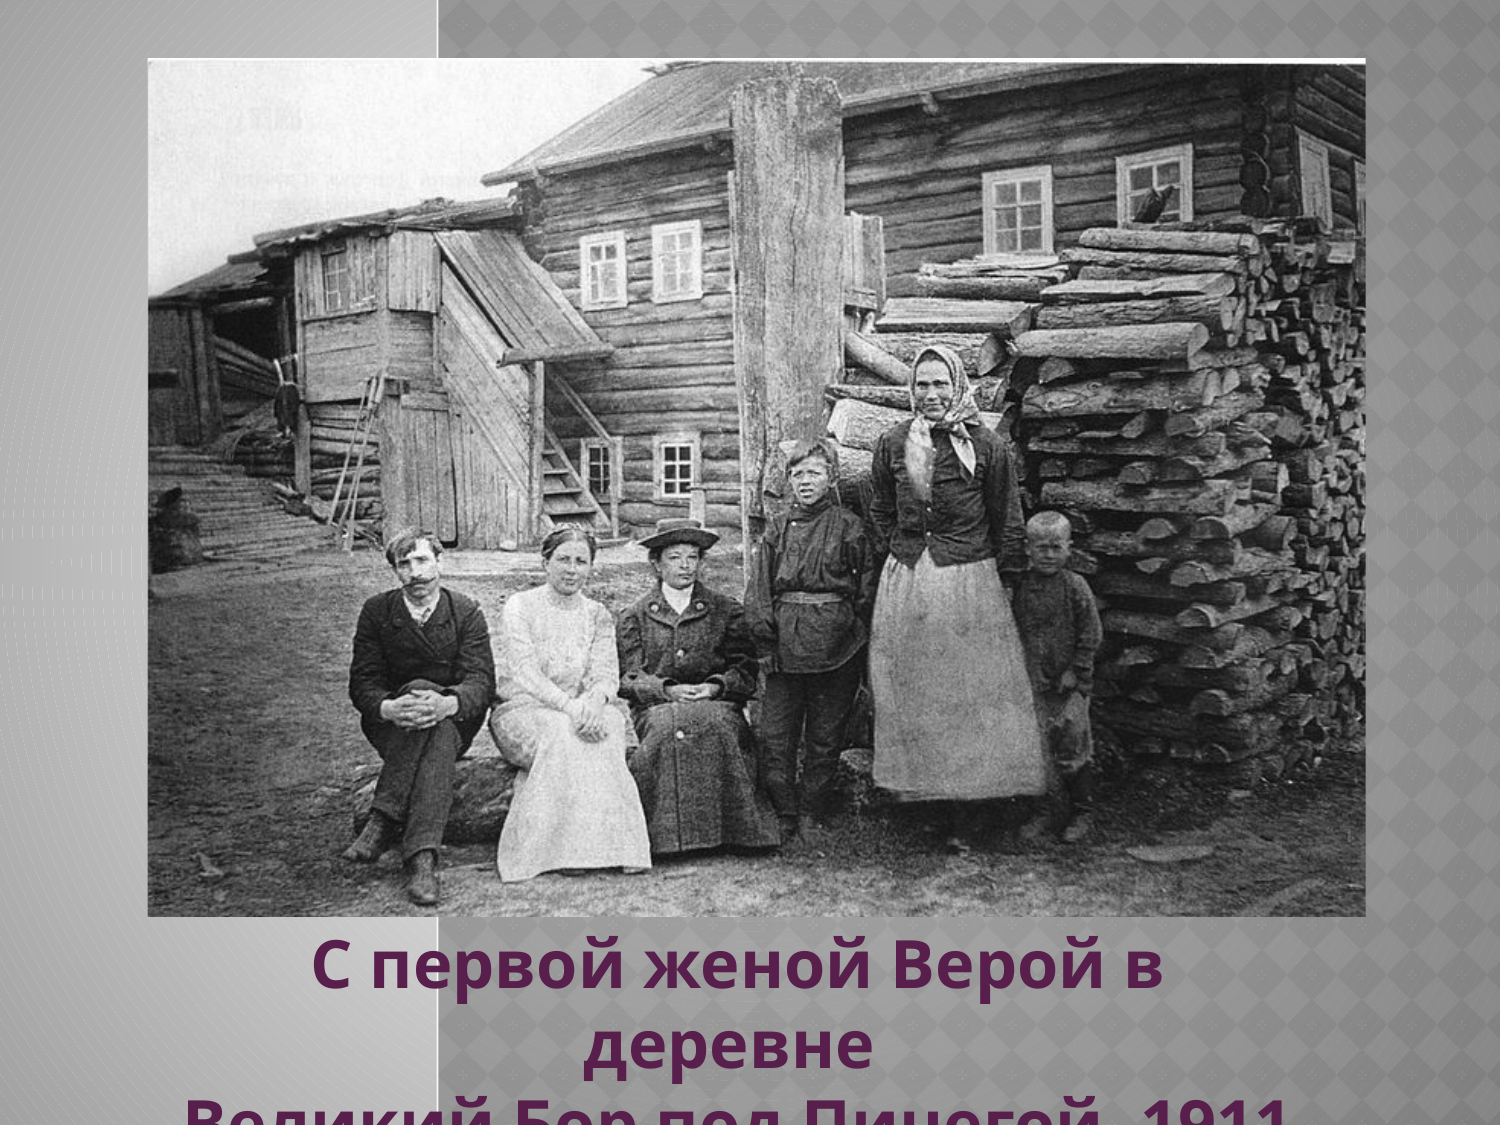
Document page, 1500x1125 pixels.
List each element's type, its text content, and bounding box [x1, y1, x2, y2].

picture [147, 57, 1367, 918]
text_box С первой женой Верой в деревне Великий Бор под Пинегой. 1911 год [159, 927, 1317, 1125]
